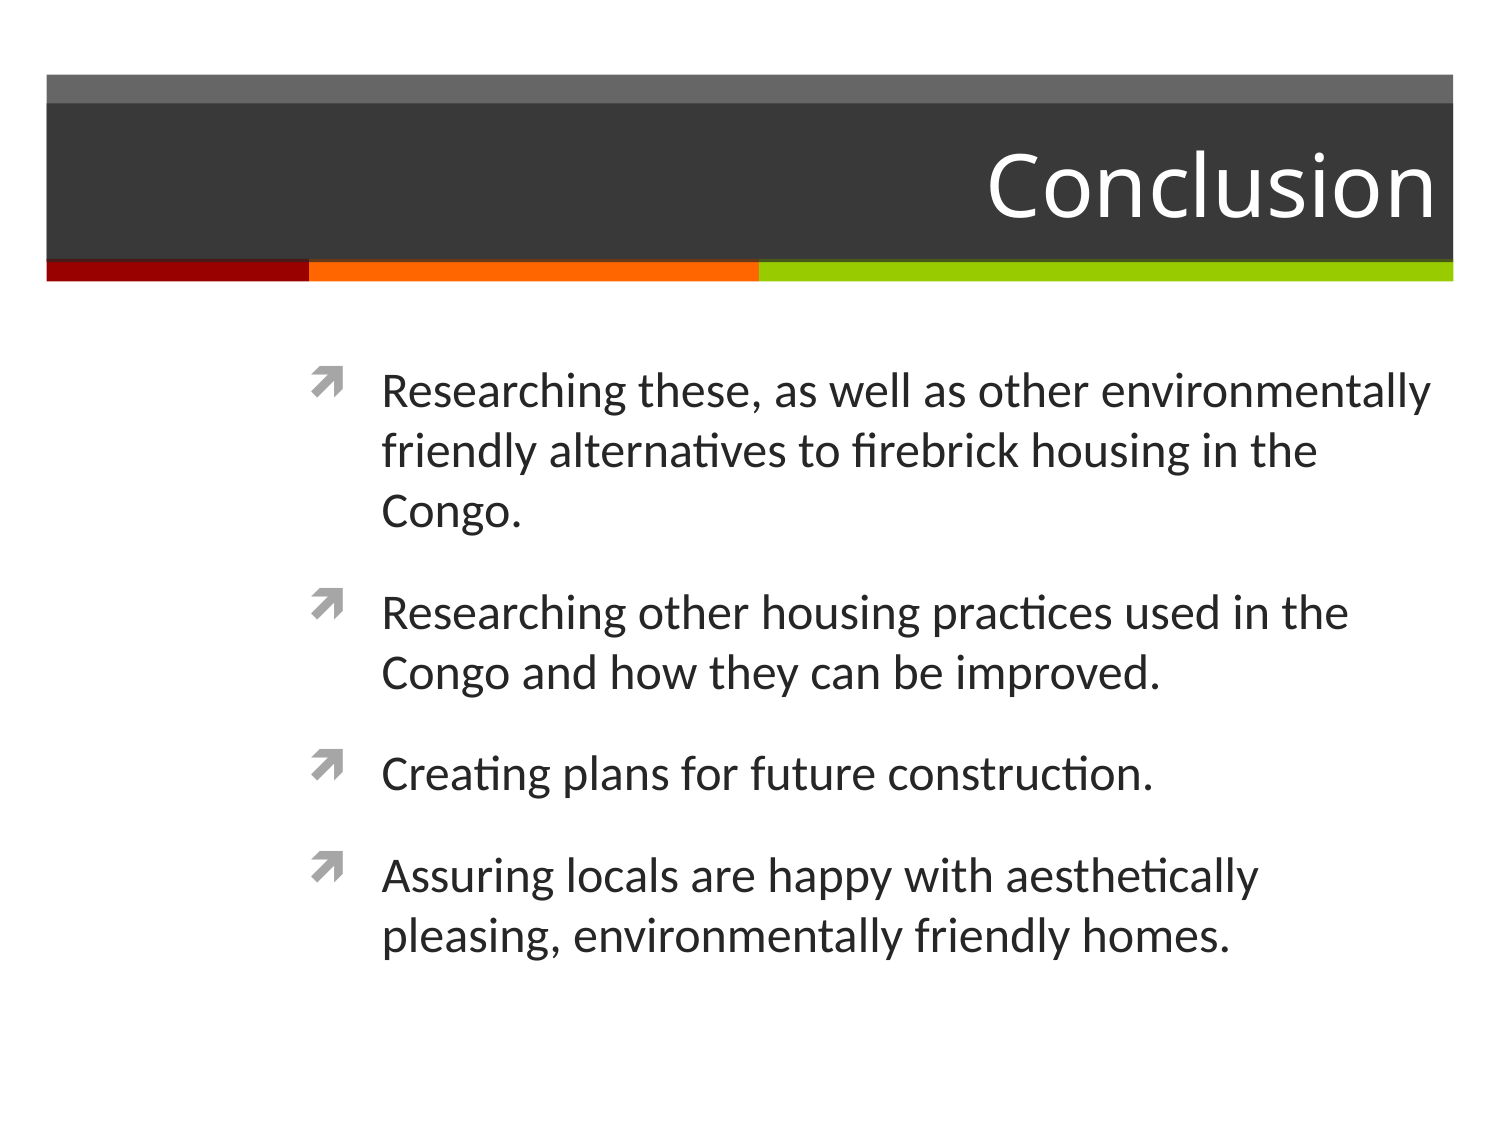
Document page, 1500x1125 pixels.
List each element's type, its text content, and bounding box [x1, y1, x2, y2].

title Conclusion [46, 103, 1454, 263]
list Researching these, as well as other environmentally friendly alternatives to firebrick housing in the Congo. Researching other housing practices used in the Congo and how they can be improved. Creating plans for future construction. Assuring locals are happy with aesthetically pleasing, environmentally friendly homes. [292, 350, 1454, 1005]
